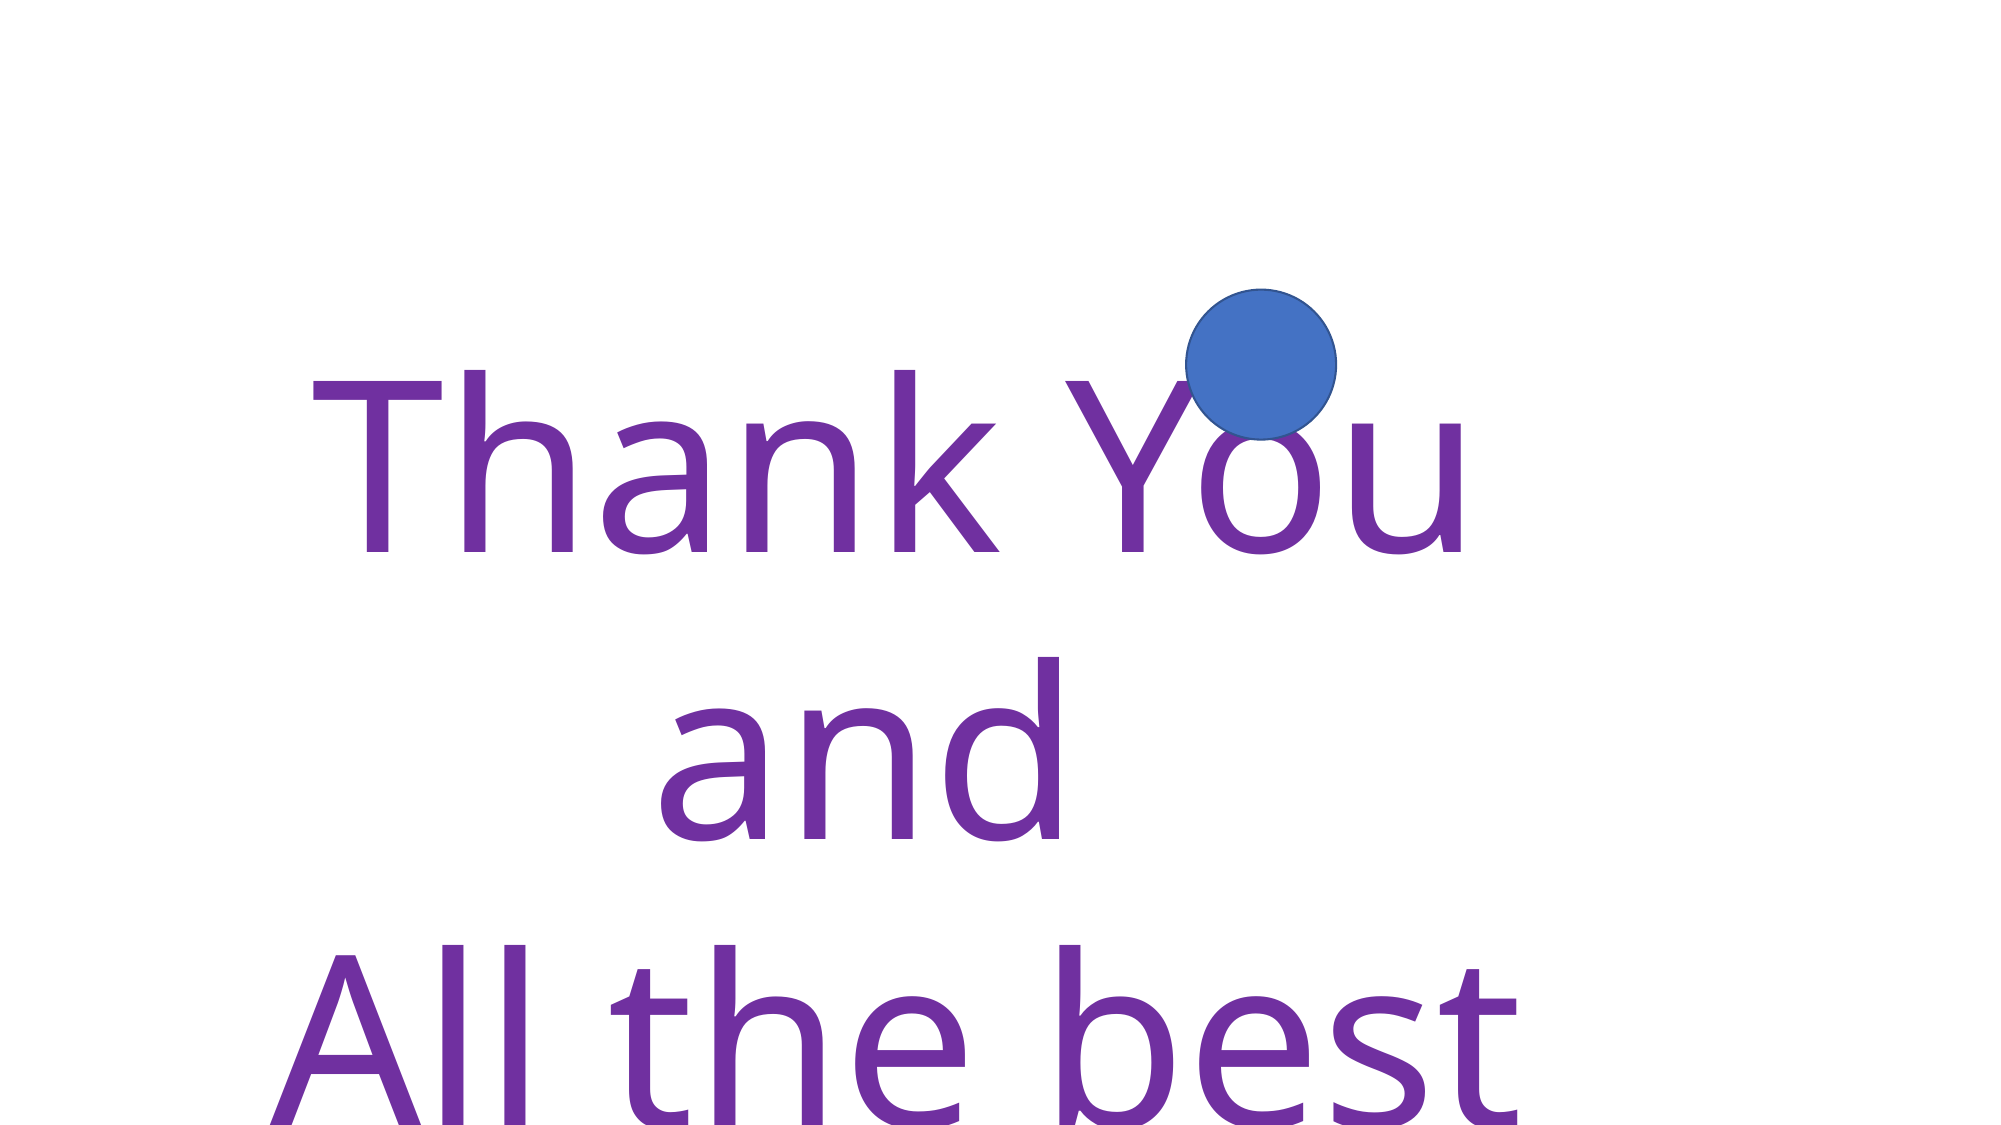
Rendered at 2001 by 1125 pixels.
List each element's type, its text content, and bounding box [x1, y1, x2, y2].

text_box Thank You and All the best [159, 285, 1633, 1125]
text_box [1185, 288, 1338, 441]
